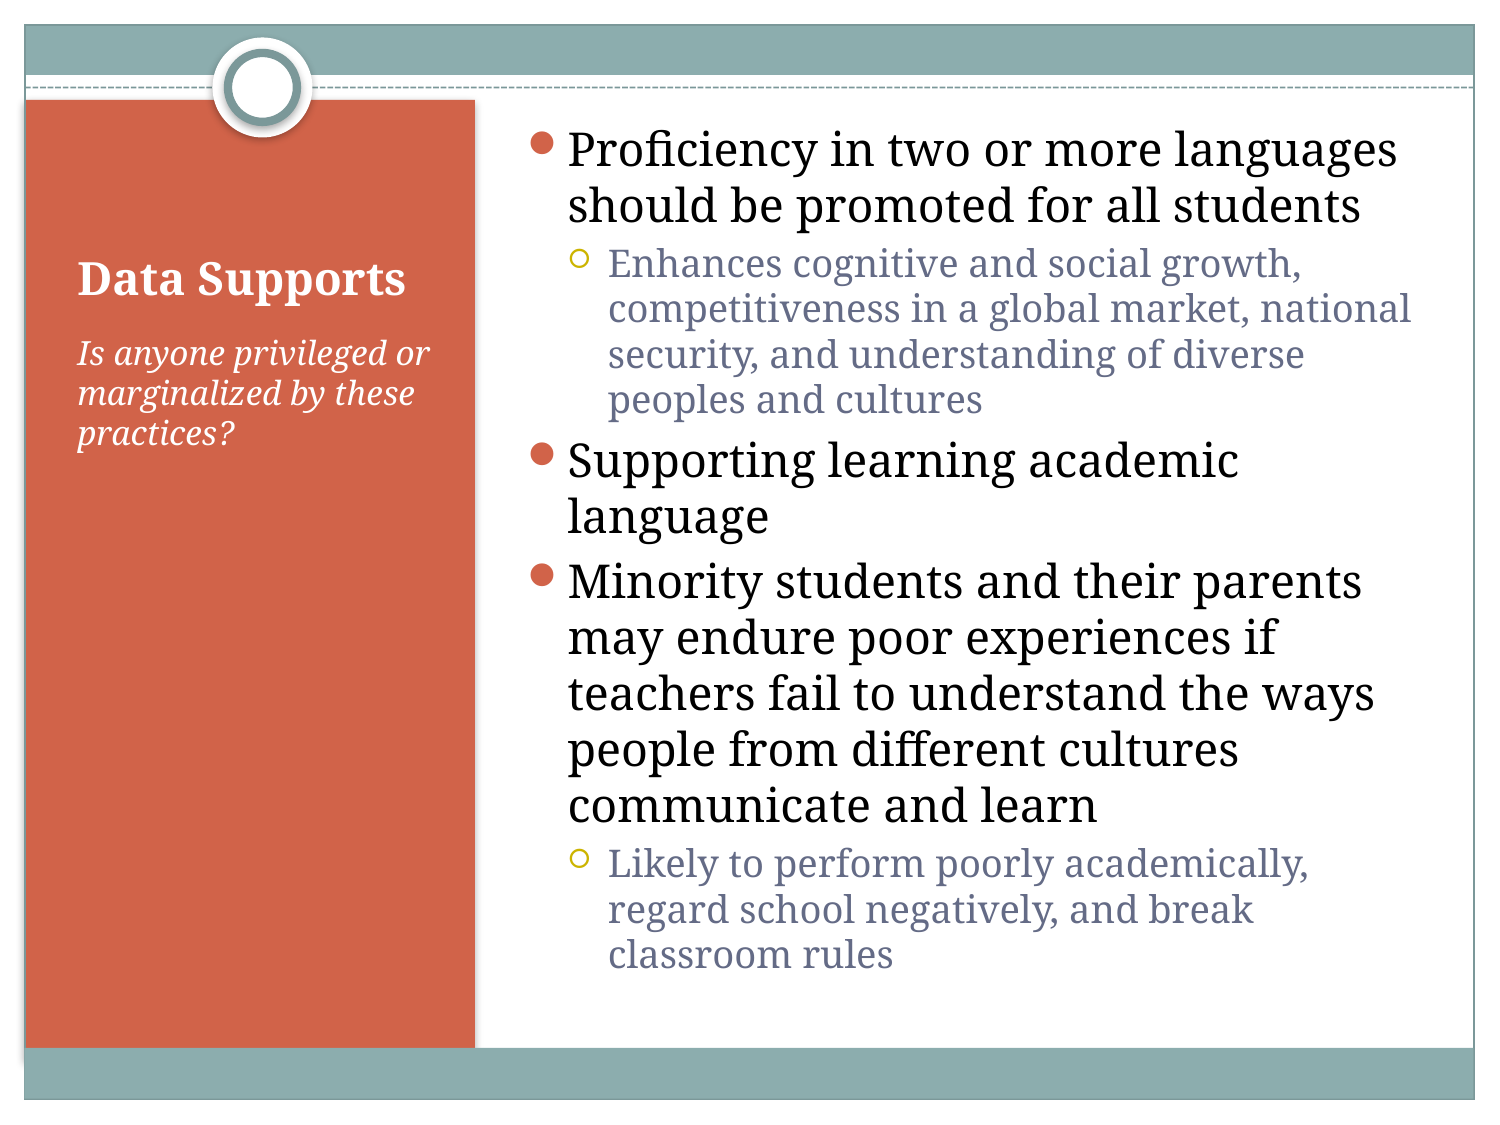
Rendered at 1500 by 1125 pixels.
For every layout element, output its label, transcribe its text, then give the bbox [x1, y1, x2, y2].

list Proficiency in two or more languages should be promoted for all students Enhances cognitive and social growth, competitiveness in a global market, national security, and understanding of diverse peoples and cultures Supporting learning academic language Minority students and their parents may endure poor experiences if teachers fail to understand the ways people from different cultures communicate and learn Likely to perform poorly academically, regard school negatively, and break classroom rules [512, 112, 1438, 1000]
list Is anyone privileged or marginalized by these practices? [62, 324, 450, 1005]
title Data Supports [62, 149, 450, 313]
